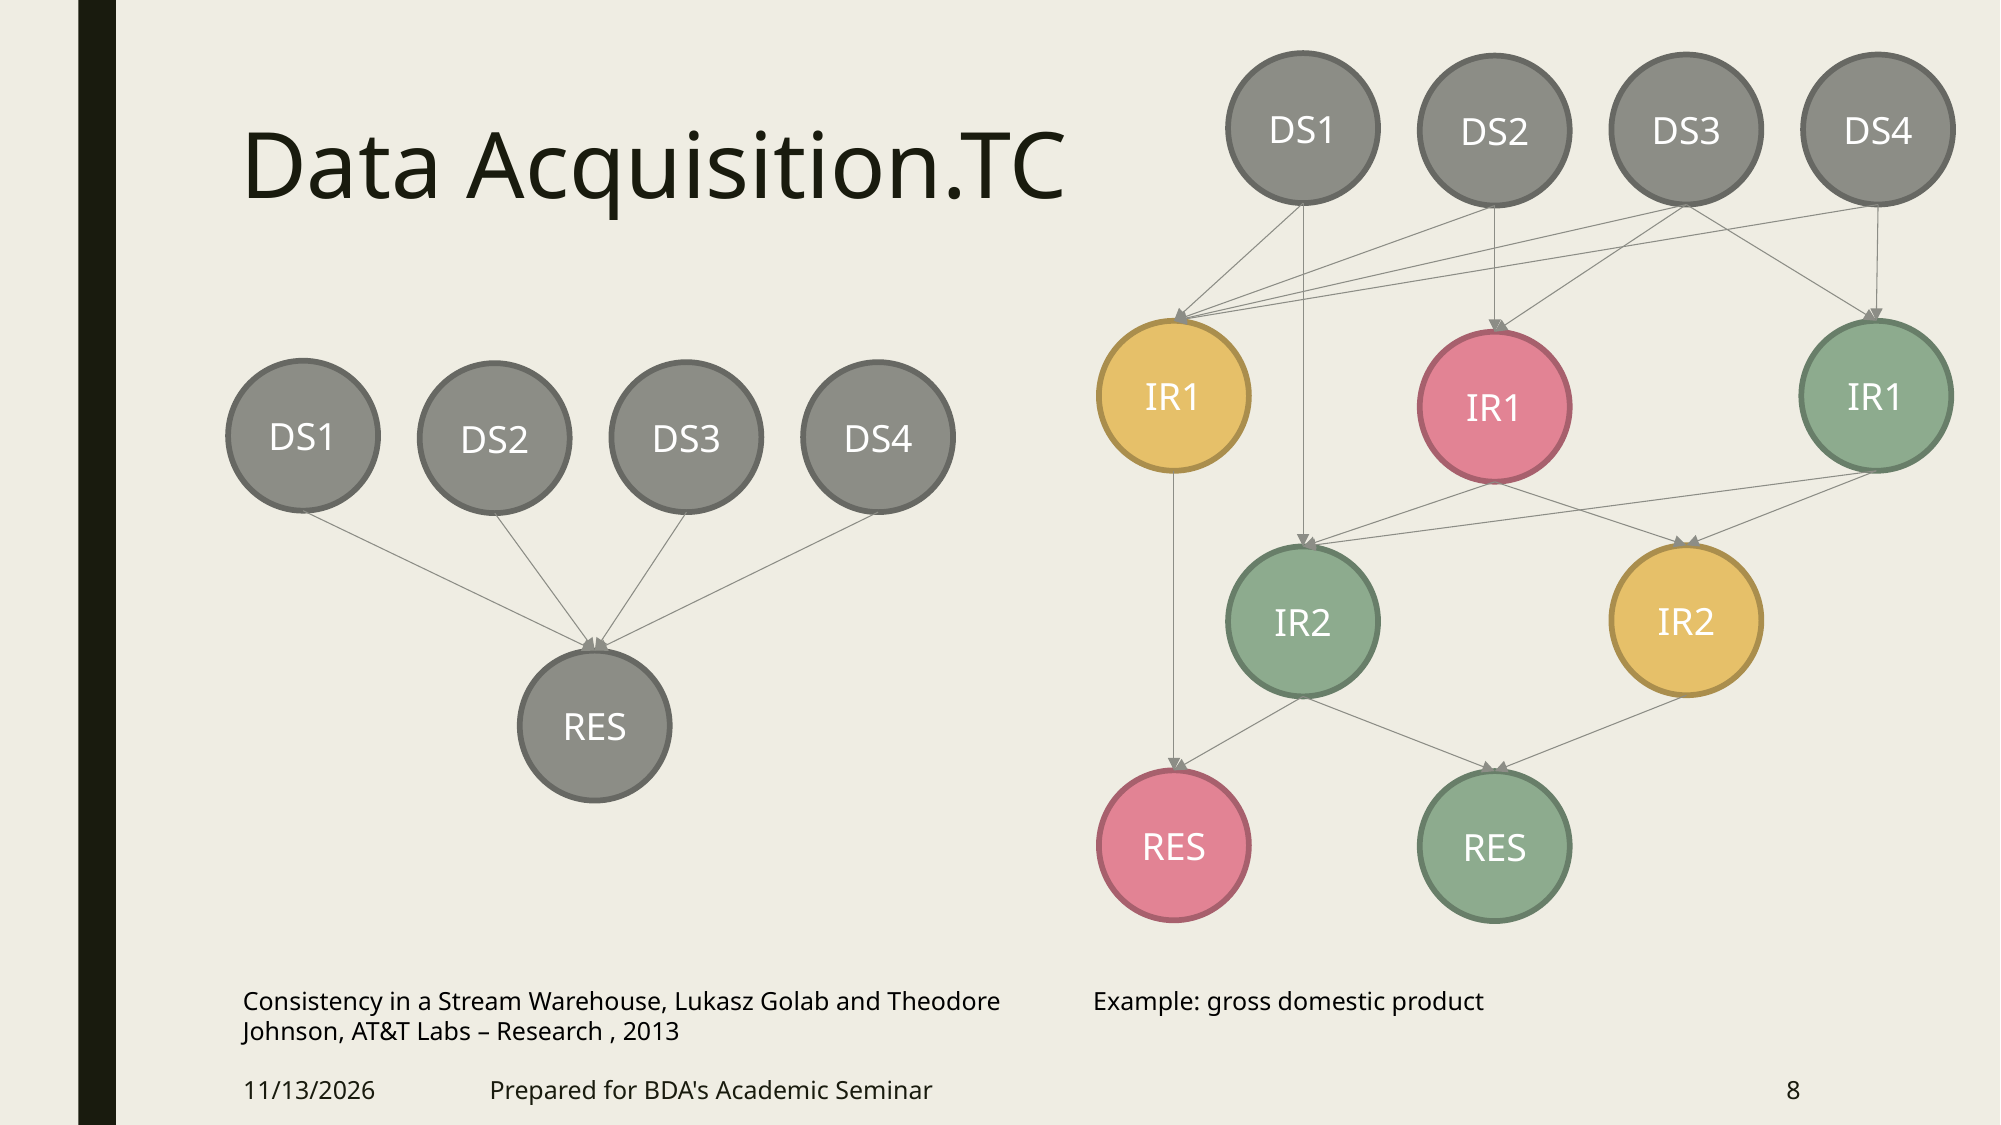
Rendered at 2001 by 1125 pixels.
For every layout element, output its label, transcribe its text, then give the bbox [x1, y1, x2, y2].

text_box Consistency in a Stream Warehouse, Lukasz Golab and Theodore Johnson, AT&T Labs – Research , 2013 [228, 978, 1044, 1053]
text_box Example: gross domestic product [1078, 978, 1894, 1024]
footer Prepared for BDA's Academic Seminar [474, 1058, 1505, 1125]
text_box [228, 360, 954, 801]
title Data Acquisition.TC [225, 112, 1098, 357]
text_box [1098, 53, 1954, 922]
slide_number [228, 1058, 426, 1125]
slide_number 8 [1553, 1058, 1816, 1125]
